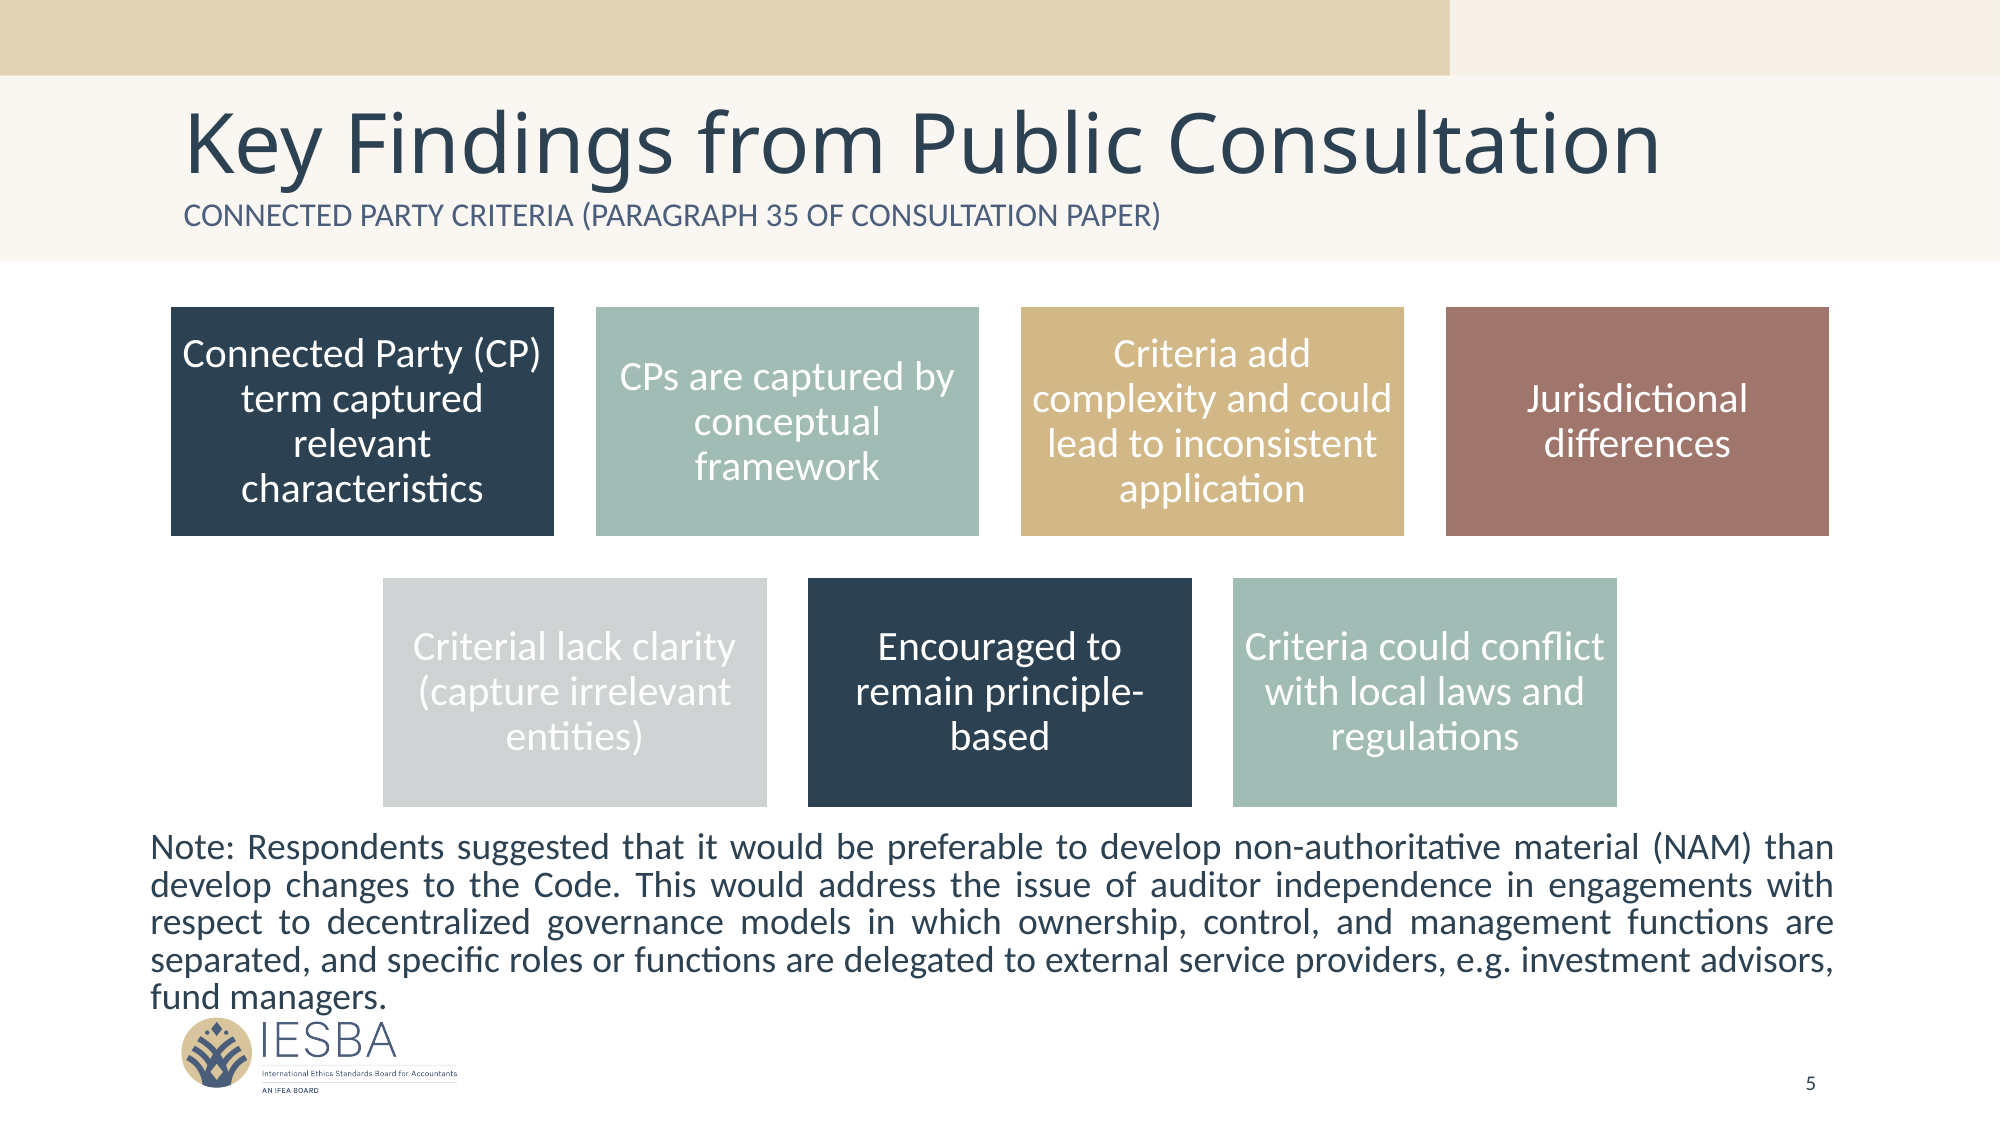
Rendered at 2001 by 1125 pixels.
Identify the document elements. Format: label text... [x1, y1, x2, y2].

picture [168, 1040, 475, 1111]
slide_number 5 [1760, 1040, 1832, 1125]
title Key Findings from Public Consultation [168, 93, 1832, 185]
list Note: Respondents suggested that it would be preferable to develop non-authoritative material (NAM) than develop changes to the Code. This would address the issue of auditor independence in engagements with respect to decentralized governance models in which ownership, control, and management functions are separated, and specific roles or functions are delegated to external service providers, e.g. investment advisors, fund managers. [135, 822, 1852, 1040]
list Connected party criteria (paragraph 35 of consultation paper) [168, 190, 1832, 236]
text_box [168, 236, 1832, 878]
